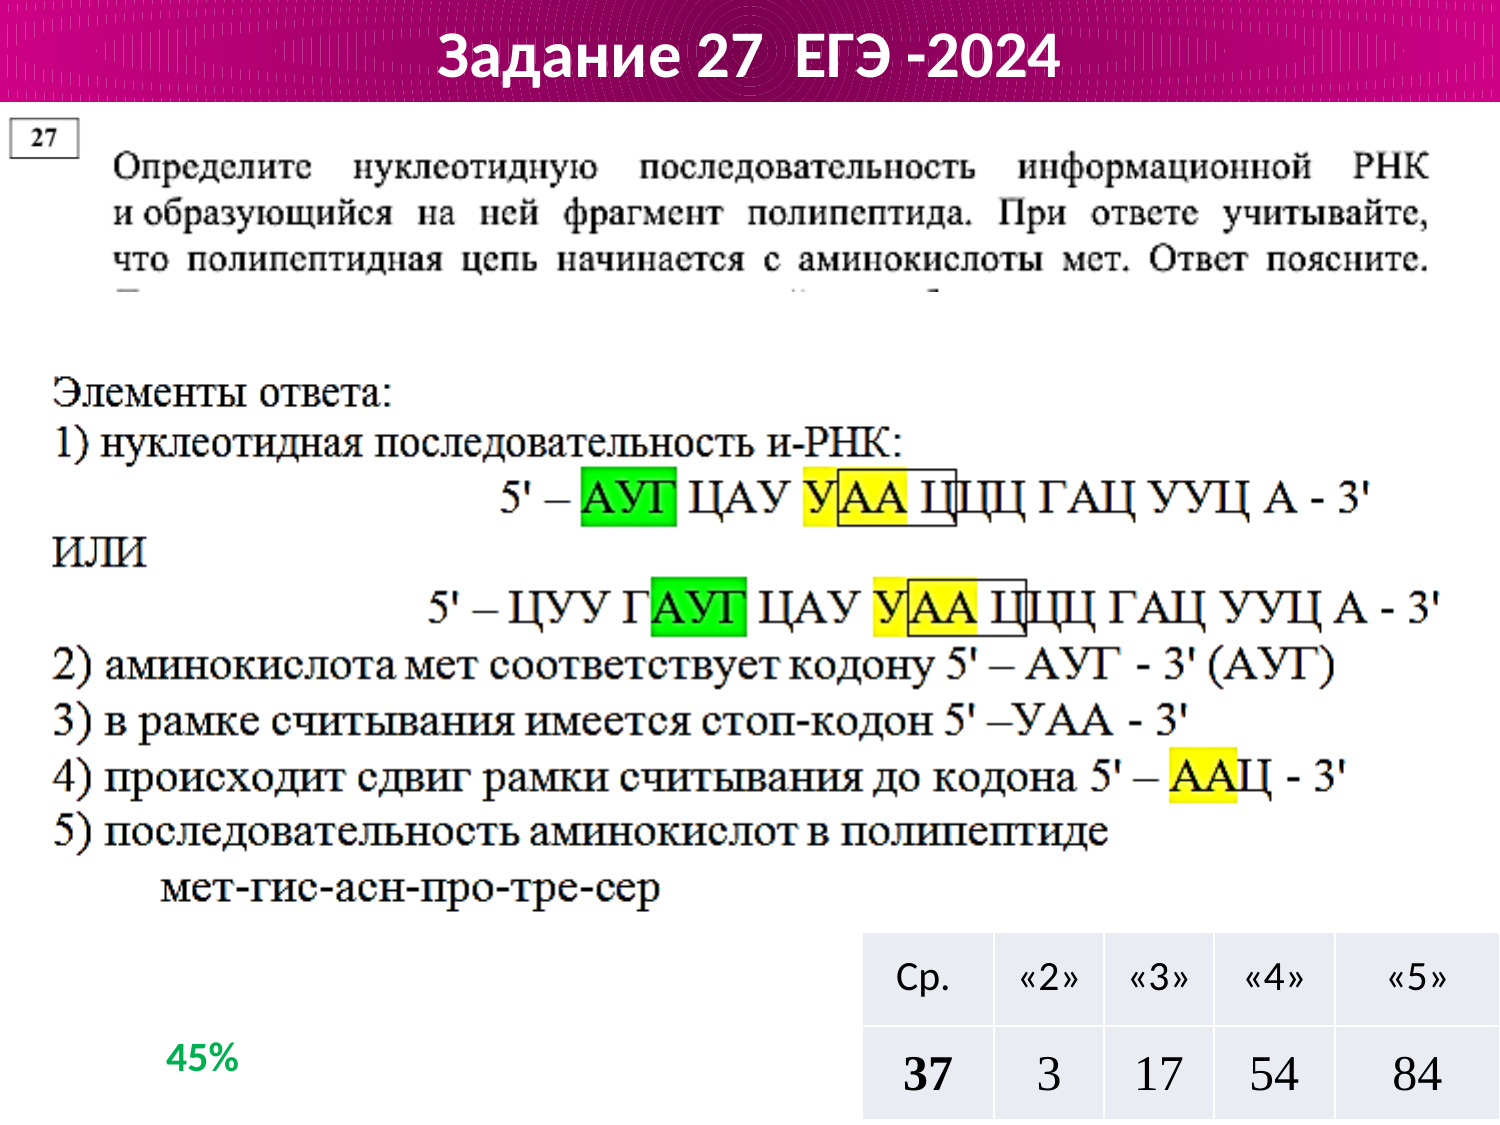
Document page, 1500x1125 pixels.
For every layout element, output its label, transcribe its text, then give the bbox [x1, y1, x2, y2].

table_header «2» [995, 946, 1103, 1025]
table_cell 3 [995, 1027, 1103, 1119]
table_cell 54 [1215, 1027, 1334, 1119]
picture [0, 107, 1459, 292]
table_header «5» [1336, 933, 1499, 1025]
table_cell 17 [1105, 1027, 1213, 1119]
table_header Ср. [863, 946, 993, 1025]
text_box 45% [151, 1022, 317, 1087]
picture [43, 361, 1473, 939]
title Задание 27 ЕГЭ -2024 [0, 0, 1500, 102]
table_header «3» [1105, 946, 1213, 1025]
table_header «4» [1215, 946, 1334, 1025]
table_cell 84 [1336, 1027, 1499, 1119]
table_cell 37 [863, 1027, 993, 1119]
